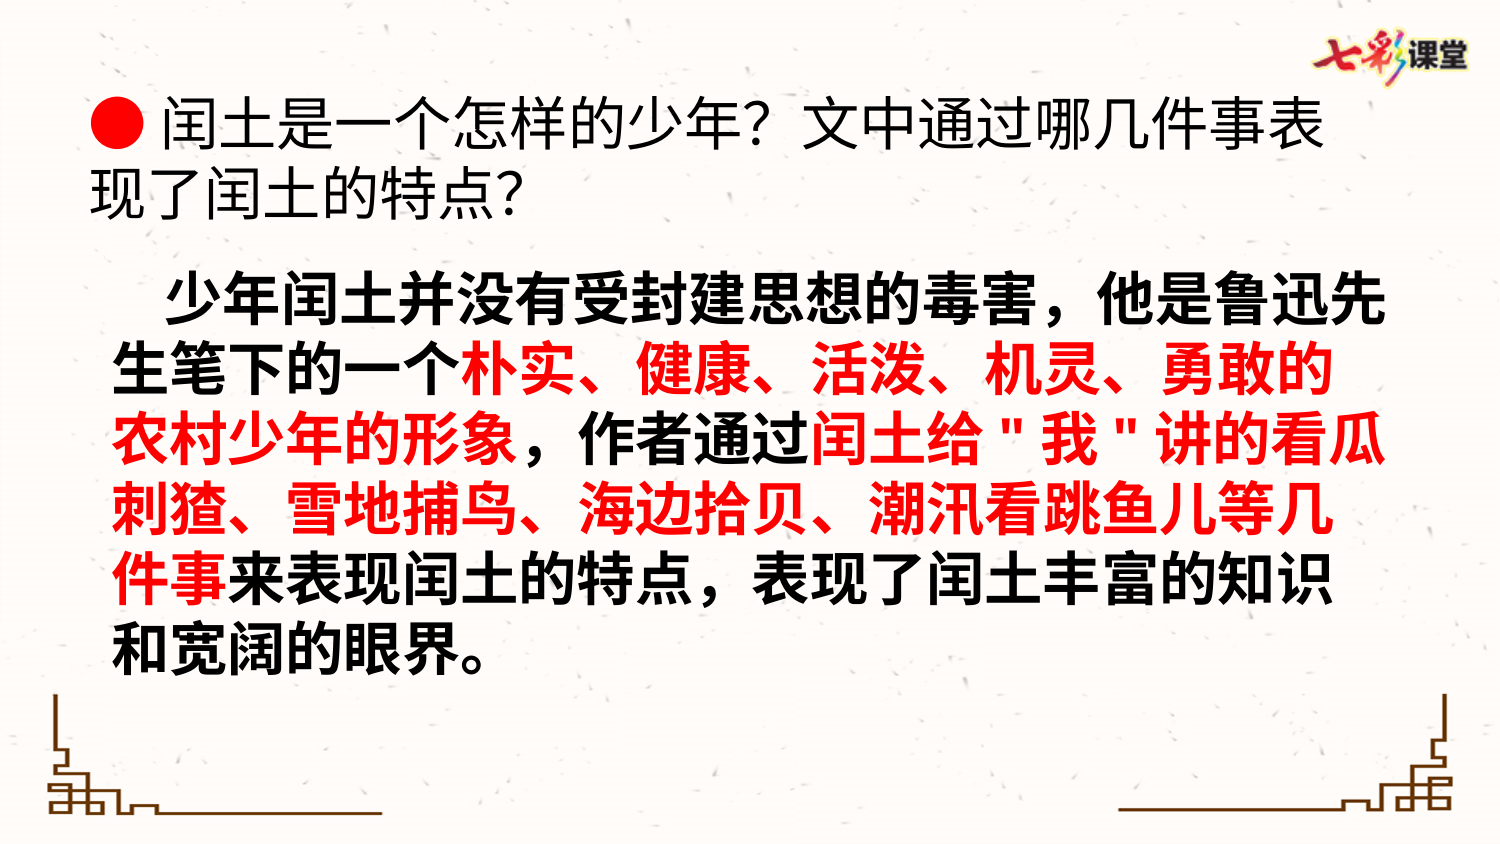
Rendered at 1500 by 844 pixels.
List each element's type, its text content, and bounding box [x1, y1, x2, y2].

picture [0, 0, 1500, 844]
text_box ●闰土是一个怎样的少年？文中通过哪几件事表现了闰土的特点？ [73, 80, 1398, 235]
text_box 少年闰土并没有受封建思想的毒害，他是鲁迅先生笔下的一个朴实、健康、活泼、机灵、勇敢的农村少年的形象，作者通过闰土给"我"讲的看瓜刺猹、雪地捕鸟、海边拾贝、潮汛看跳鱼儿等几件事来表现闰土的特点，表现了闰土丰富的知识和宽阔的眼界。 [96, 254, 1405, 690]
